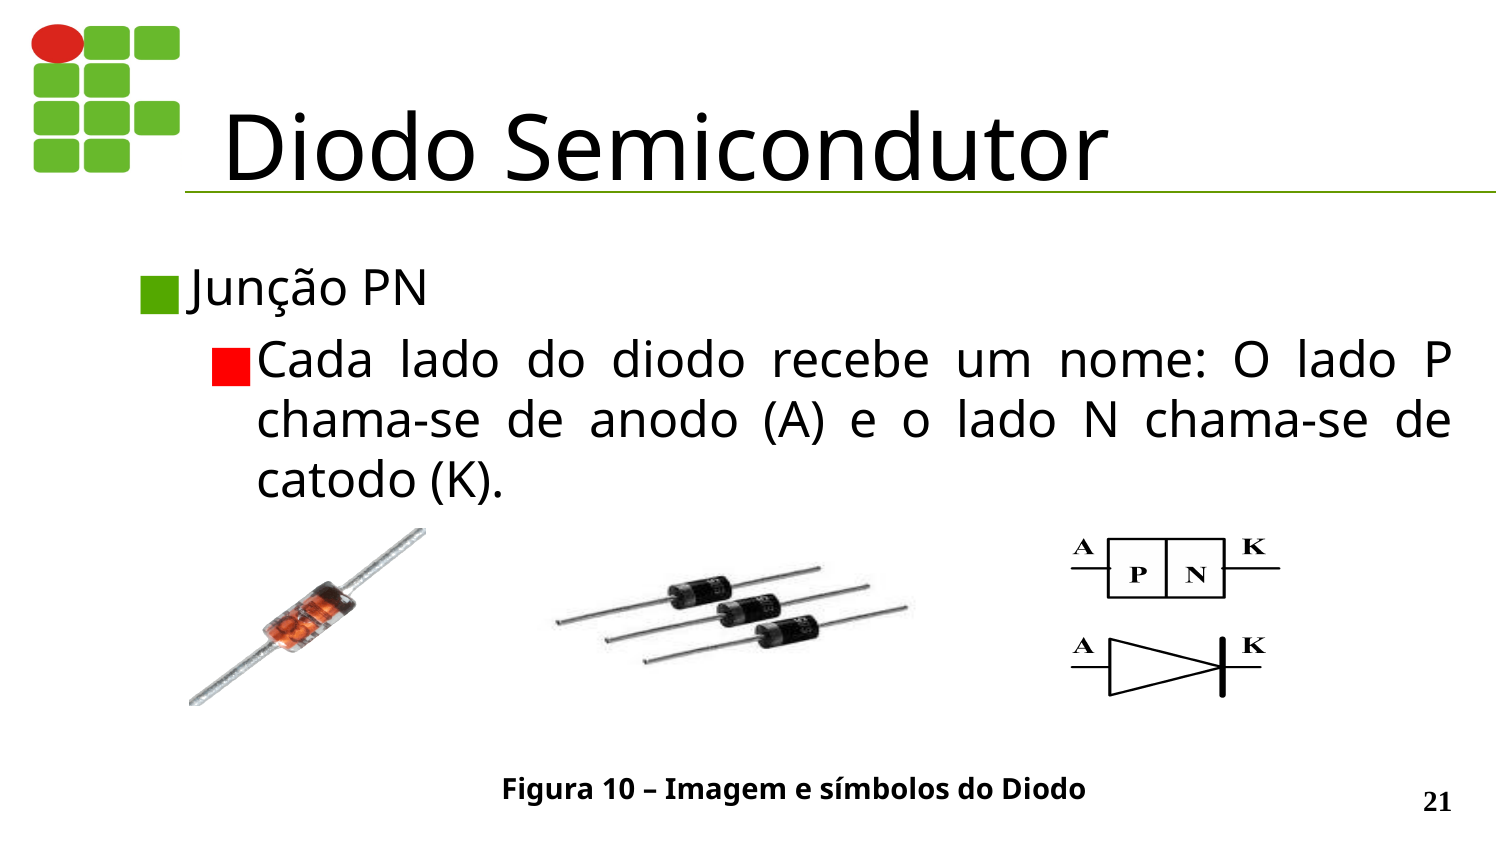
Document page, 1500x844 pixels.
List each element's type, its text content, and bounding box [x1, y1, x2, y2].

picture [159, 527, 455, 706]
text_box ‹#› [1155, 774, 1468, 825]
picture [29, 23, 182, 174]
title Diodo Semicondutor [206, 26, 1468, 207]
picture [1068, 533, 1282, 701]
picture [537, 527, 931, 706]
list Junção PN Cada lado do diodo recebe um nome: O lado P chama-se de anodo (A) e o lado N chama-se de catodo (K). Figura 10 – Imagem e símbolos do Diodo [119, 248, 1469, 774]
